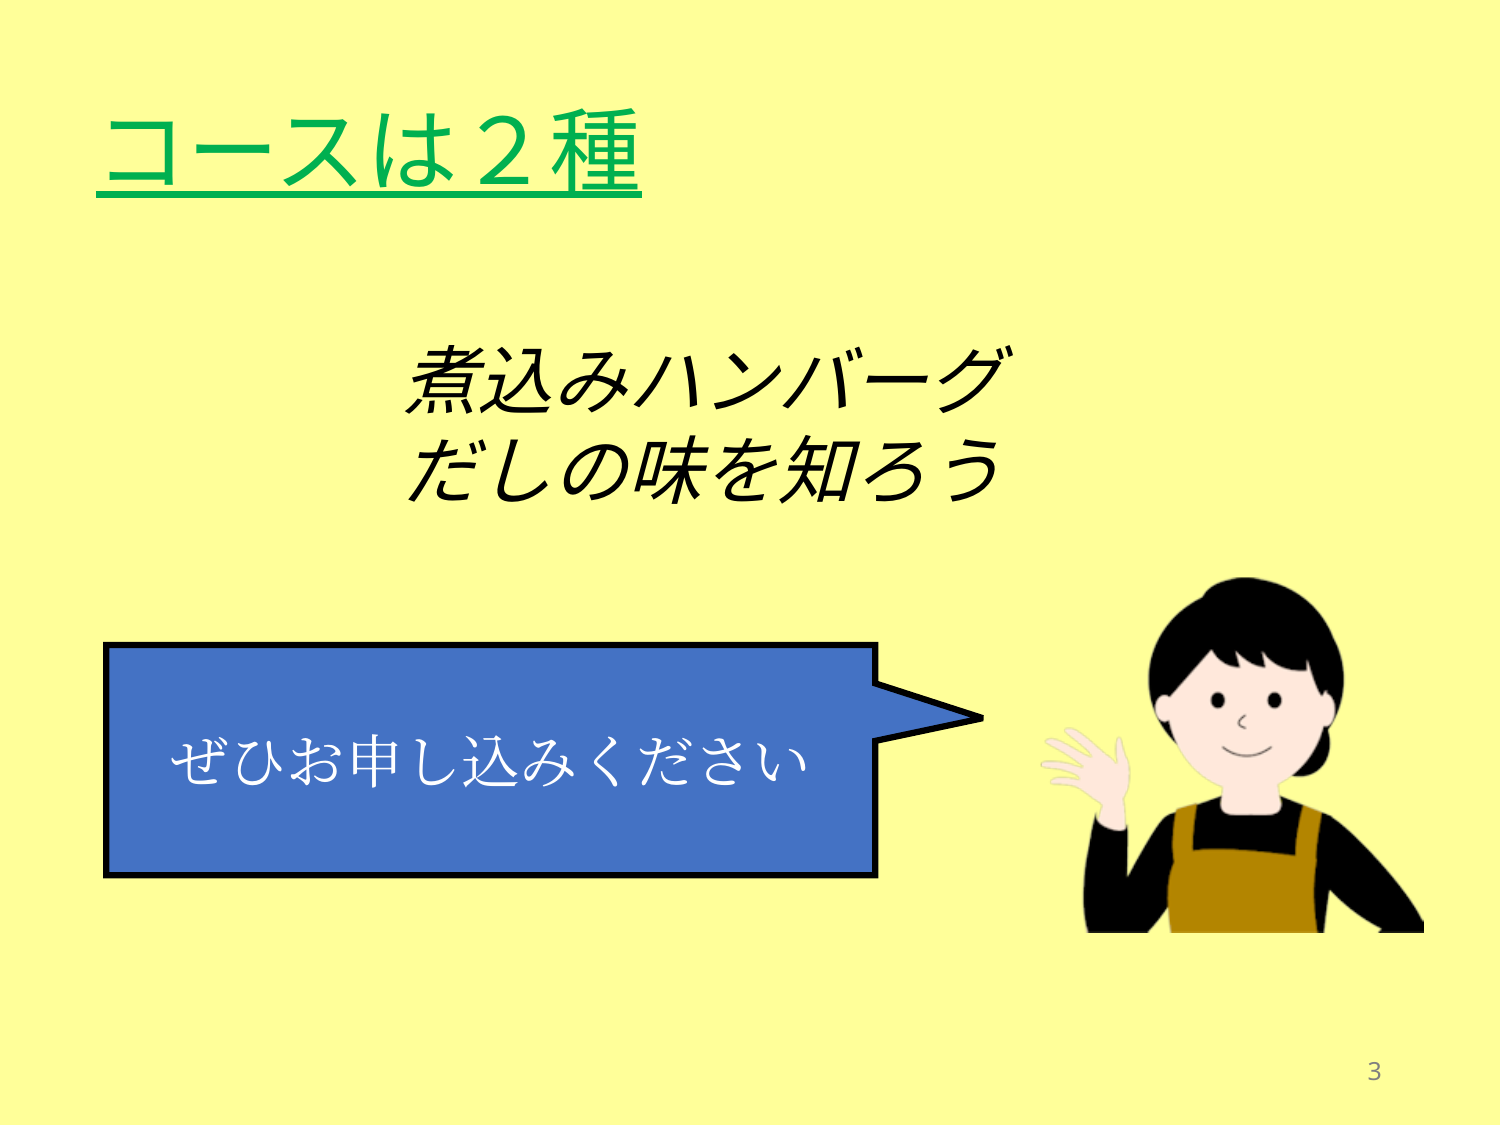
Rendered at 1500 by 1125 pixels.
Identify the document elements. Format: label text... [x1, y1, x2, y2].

text_box コースは２種 [81, 85, 657, 211]
text_box 煮込みハンバーグ だしの味を知ろう [387, 325, 1018, 521]
picture [1032, 562, 1424, 933]
slide_number 3 [1059, 1042, 1397, 1103]
text_box ぜひお申し込みください [105, 644, 984, 877]
